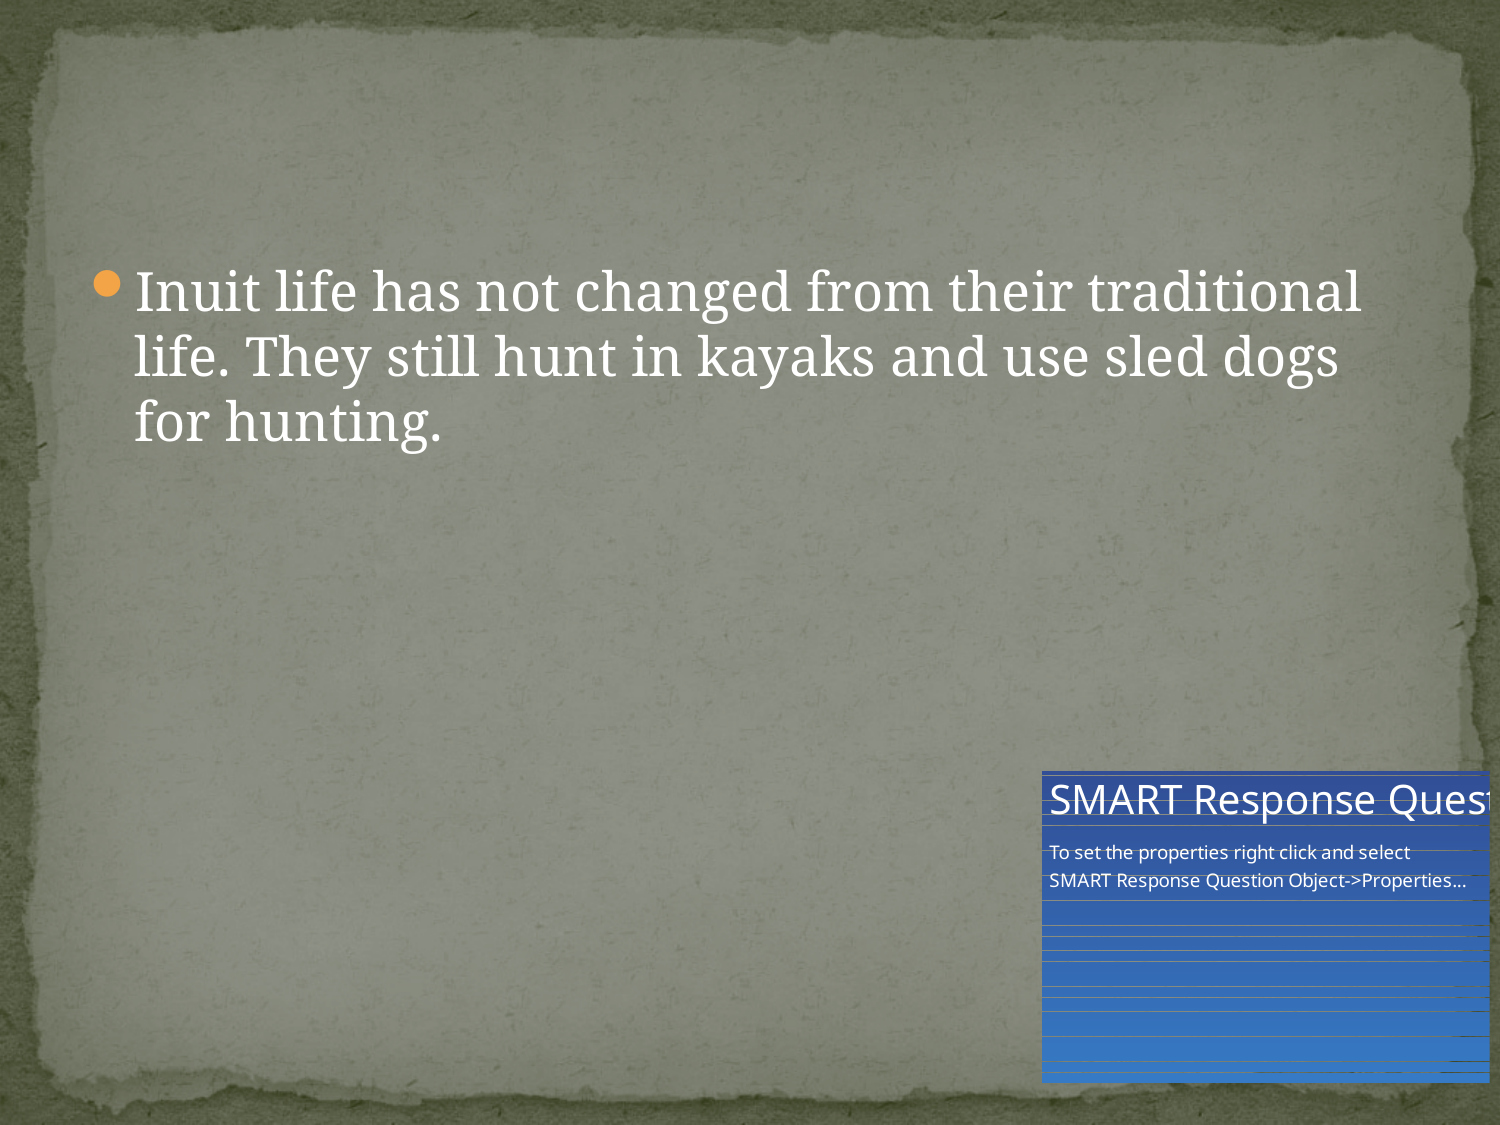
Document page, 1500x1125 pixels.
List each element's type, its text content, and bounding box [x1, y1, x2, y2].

list Inuit life has not changed from their traditional life. They still hunt in kayaks and use sled dogs for hunting. [75, 249, 1425, 1000]
